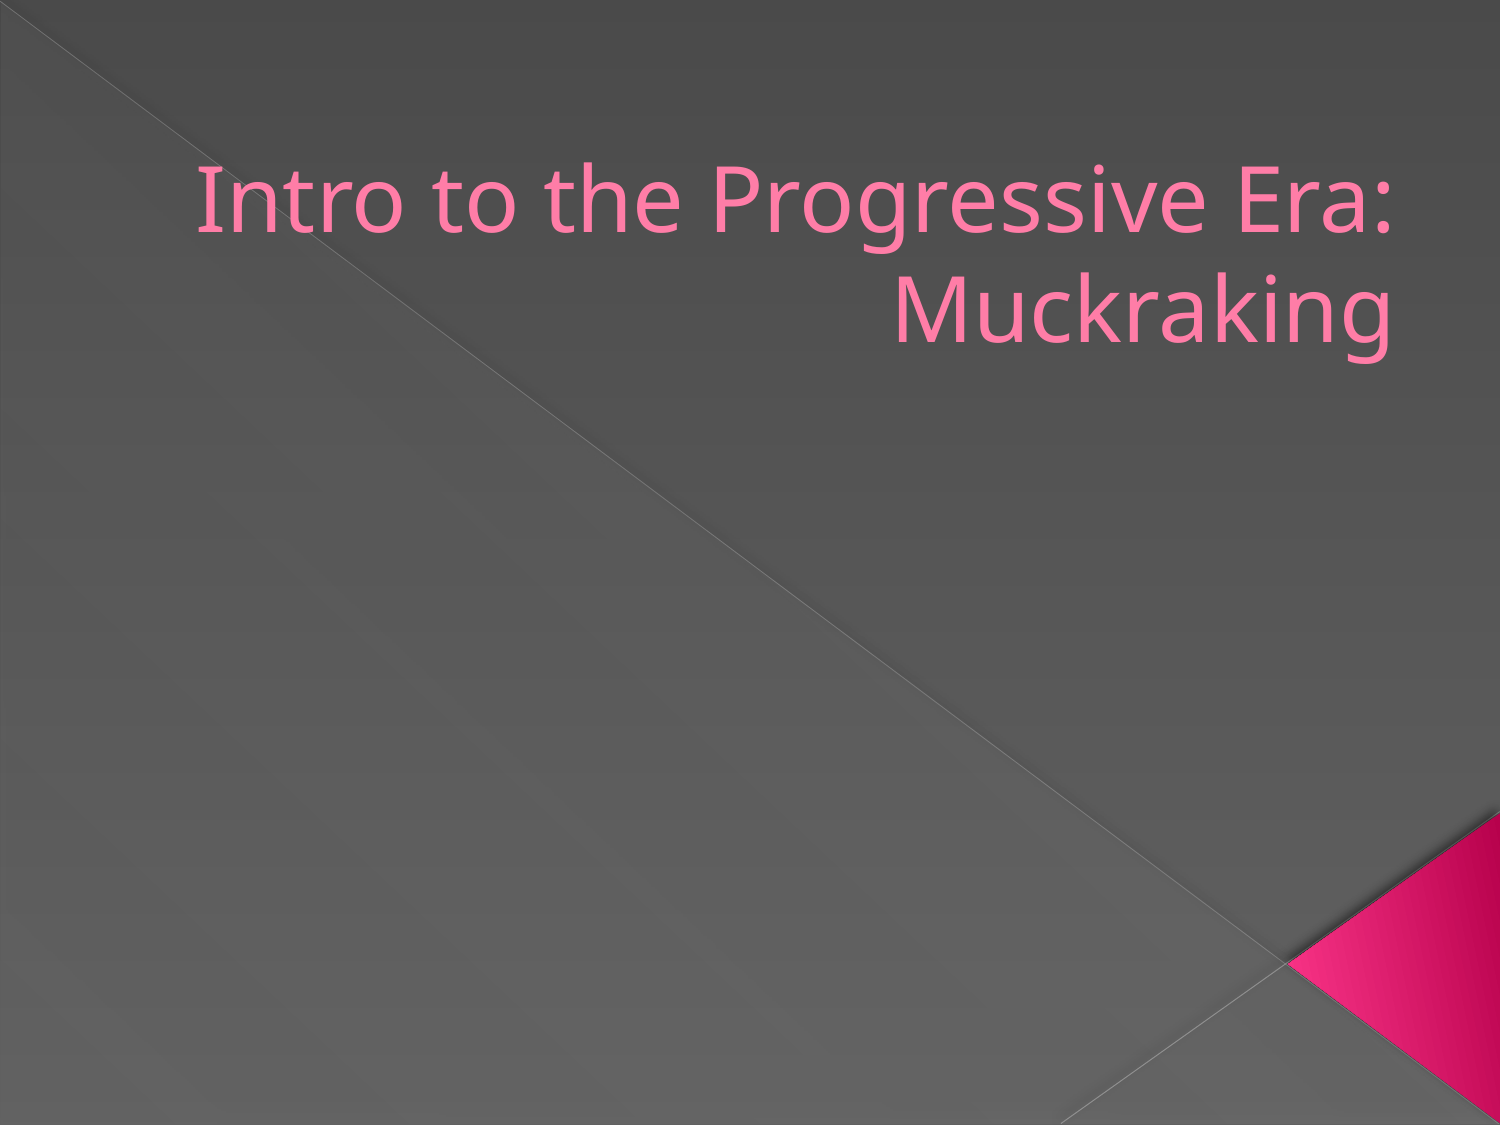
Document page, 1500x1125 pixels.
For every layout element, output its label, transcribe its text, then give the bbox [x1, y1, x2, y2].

title Intro to the Progressive Era: Muckraking [88, 127, 1412, 369]
